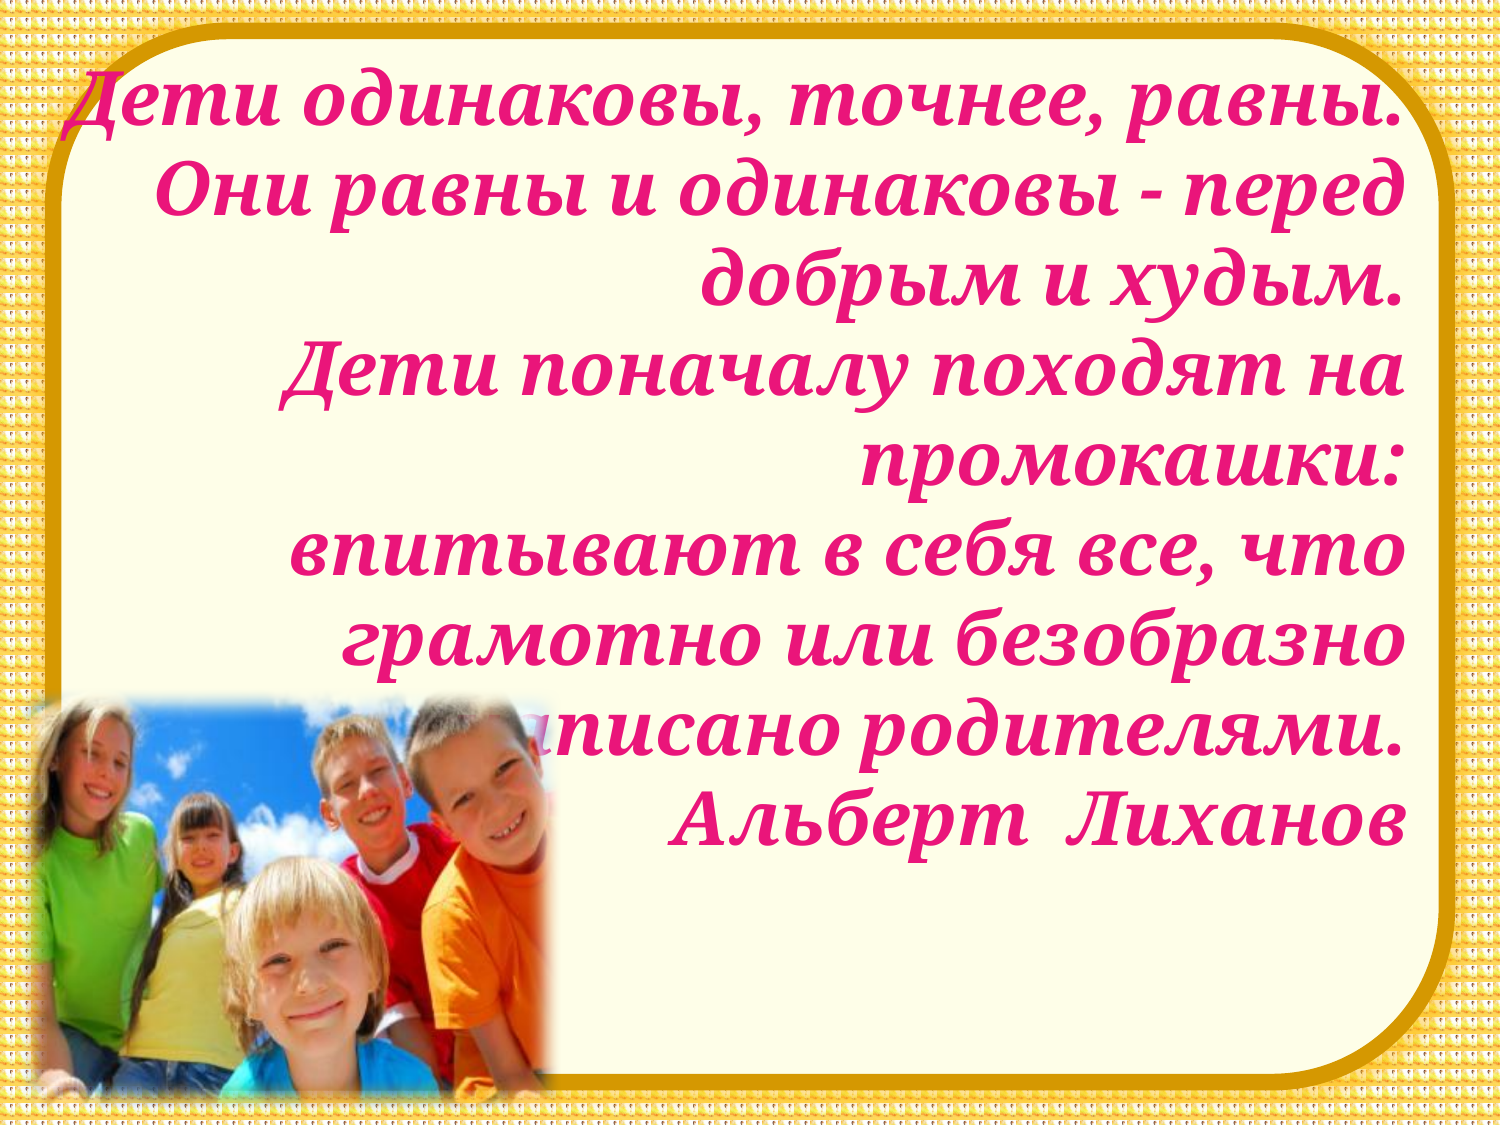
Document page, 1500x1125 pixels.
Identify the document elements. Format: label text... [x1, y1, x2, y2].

text_box Дети одинаковы, точнее, равны. Они равны и одинаковы - перед добрым и худым. Дети поначалу походят на промокашки: впитывают в себя все, что грамотно или безобразно написано родителями. Альберт Лиханов [0, 42, 1424, 868]
picture [0, 0, 1500, 1125]
